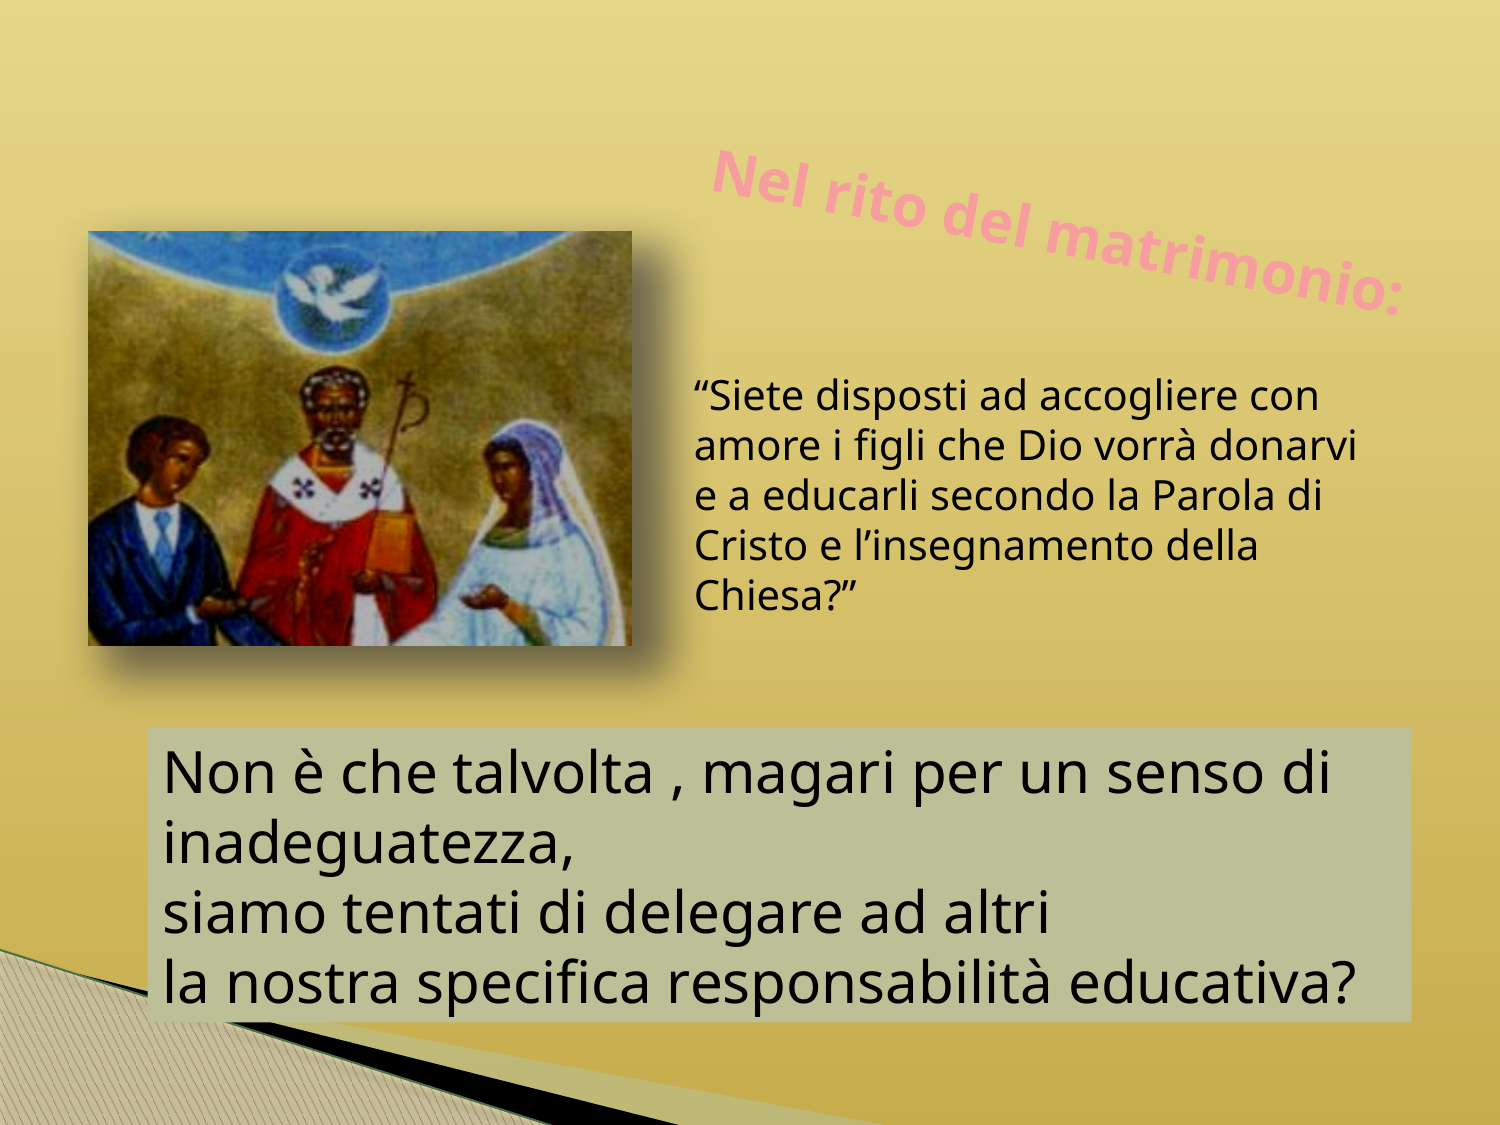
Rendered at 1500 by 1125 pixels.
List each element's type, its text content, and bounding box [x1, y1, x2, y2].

text_box Nel rito del matrimonio: [690, 123, 1428, 339]
text_box “Siete disposti ad accogliere con amore i figli che Dio vorrà donarvi e a educarli secondo la Parola di Cristo e l’insegnamento della Chiesa?” [703, 361, 1430, 627]
picture [88, 231, 632, 646]
text_box Non è che talvolta , magari per un senso di inadeguatezza, siamo tentati di delegare ad altri la nostra specifica responsabilità educativa? [147, 727, 1412, 1023]
